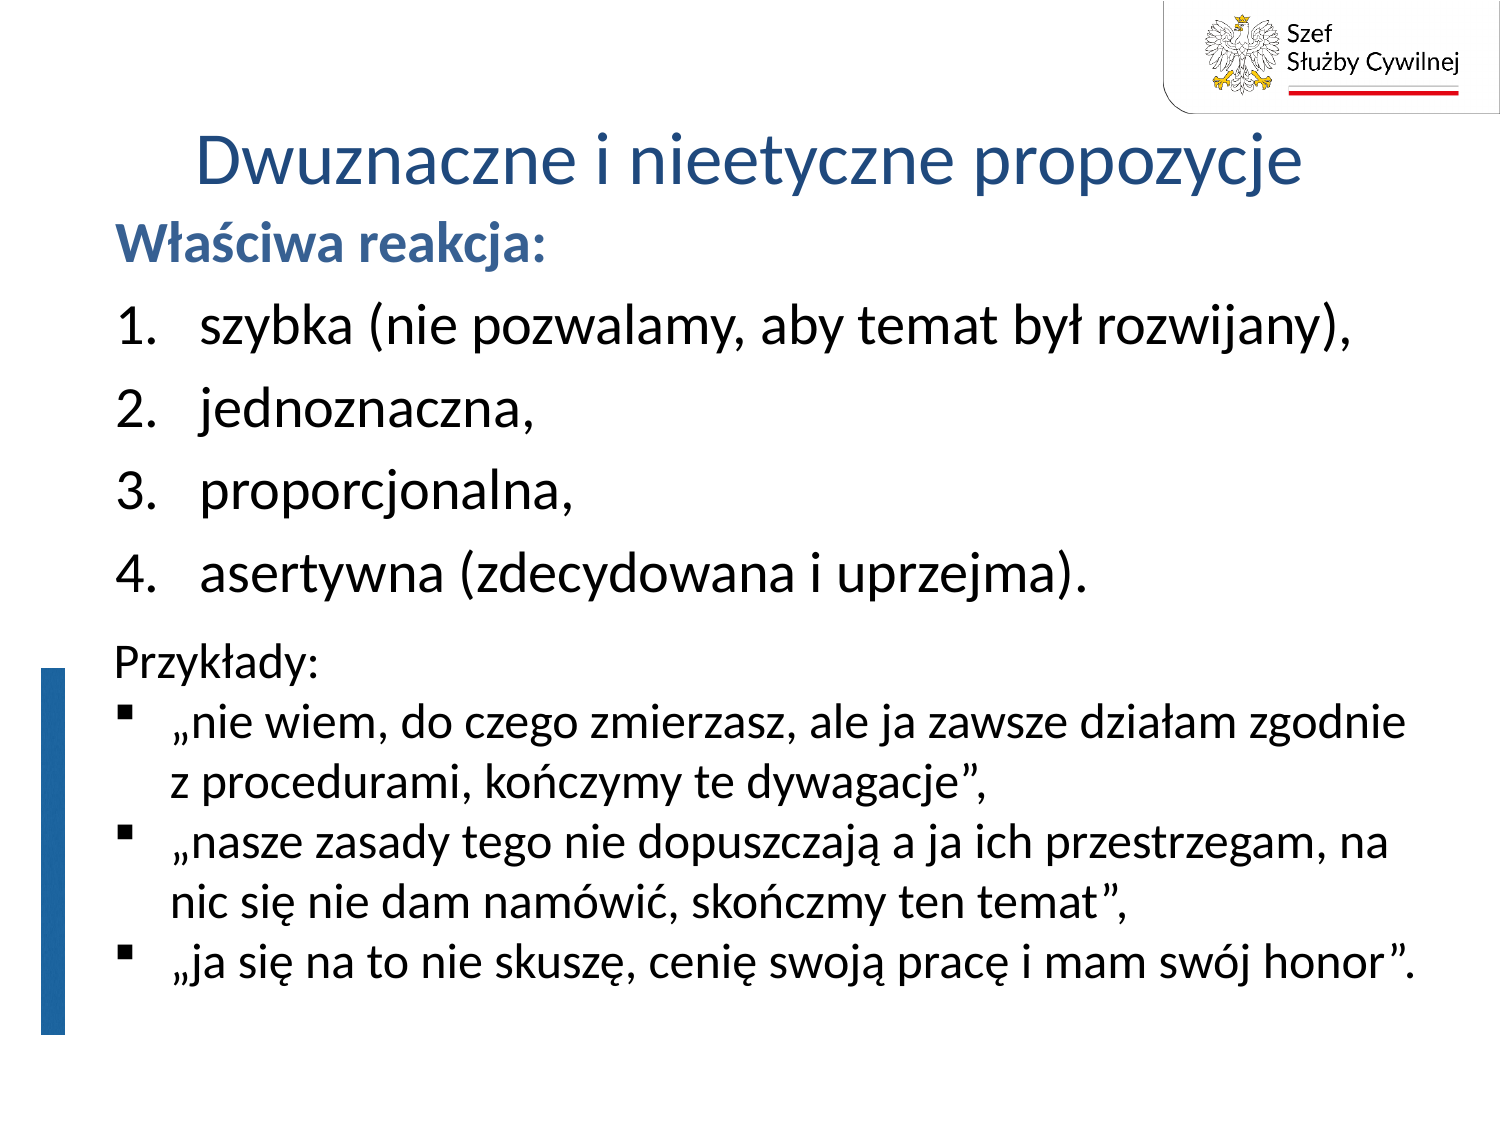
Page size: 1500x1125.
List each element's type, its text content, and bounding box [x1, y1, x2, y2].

picture [41, 668, 65, 1035]
text_box Właściwa reakcja: szybka (nie pozwalamy, aby temat był rozwijany), jednoznaczna, proporcjonalna, asertywna (zdecydowana i uprzejma). [100, 196, 1400, 621]
title Dwuznaczne i nieetyczne propozycje [100, 101, 1400, 196]
text_box Przykłady: „nie wiem, do czego zmierzasz, ale ja zawsze działam zgodnie z procedurami, kończymy te dywagacje”, „nasze zasady tego nie dopuszczają a ja ich przestrzegam, na nic się nie dam namówić, skończmy ten temat”, „ja się na to nie skuszę, cenię swoją pracę i mam swój honor”. [98, 621, 1435, 997]
picture [1163, 0, 1500, 114]
